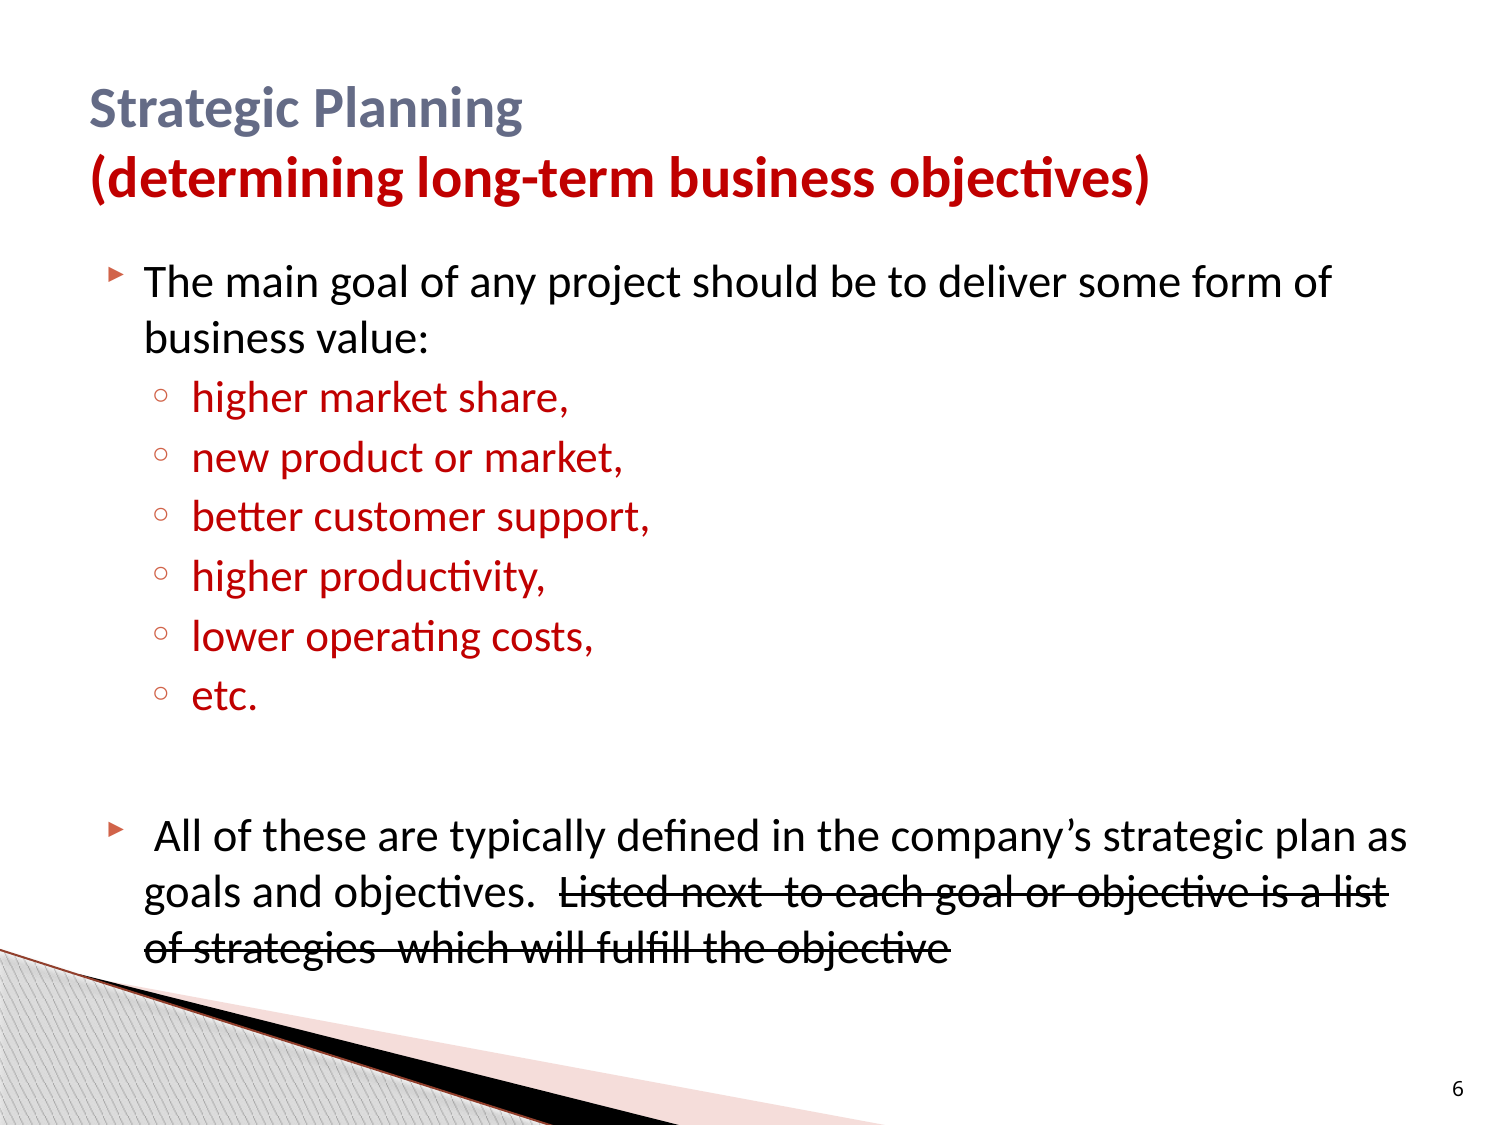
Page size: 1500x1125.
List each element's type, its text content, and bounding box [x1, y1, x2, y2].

list The main goal of any project should be to deliver some form of business value: higher market share, new product or market, better customer support, higher productivity, lower operating costs, etc.  All of these are typically defined in the company’s strategic plan as goals and objectives. Listed next to each goal or objective is a list of strategies which will fulfill the objective [75, 243, 1425, 986]
title Strategic Planning (determining long-term business objectives) [75, 45, 1425, 233]
slide_number 6 [1418, 1051, 1479, 1112]
